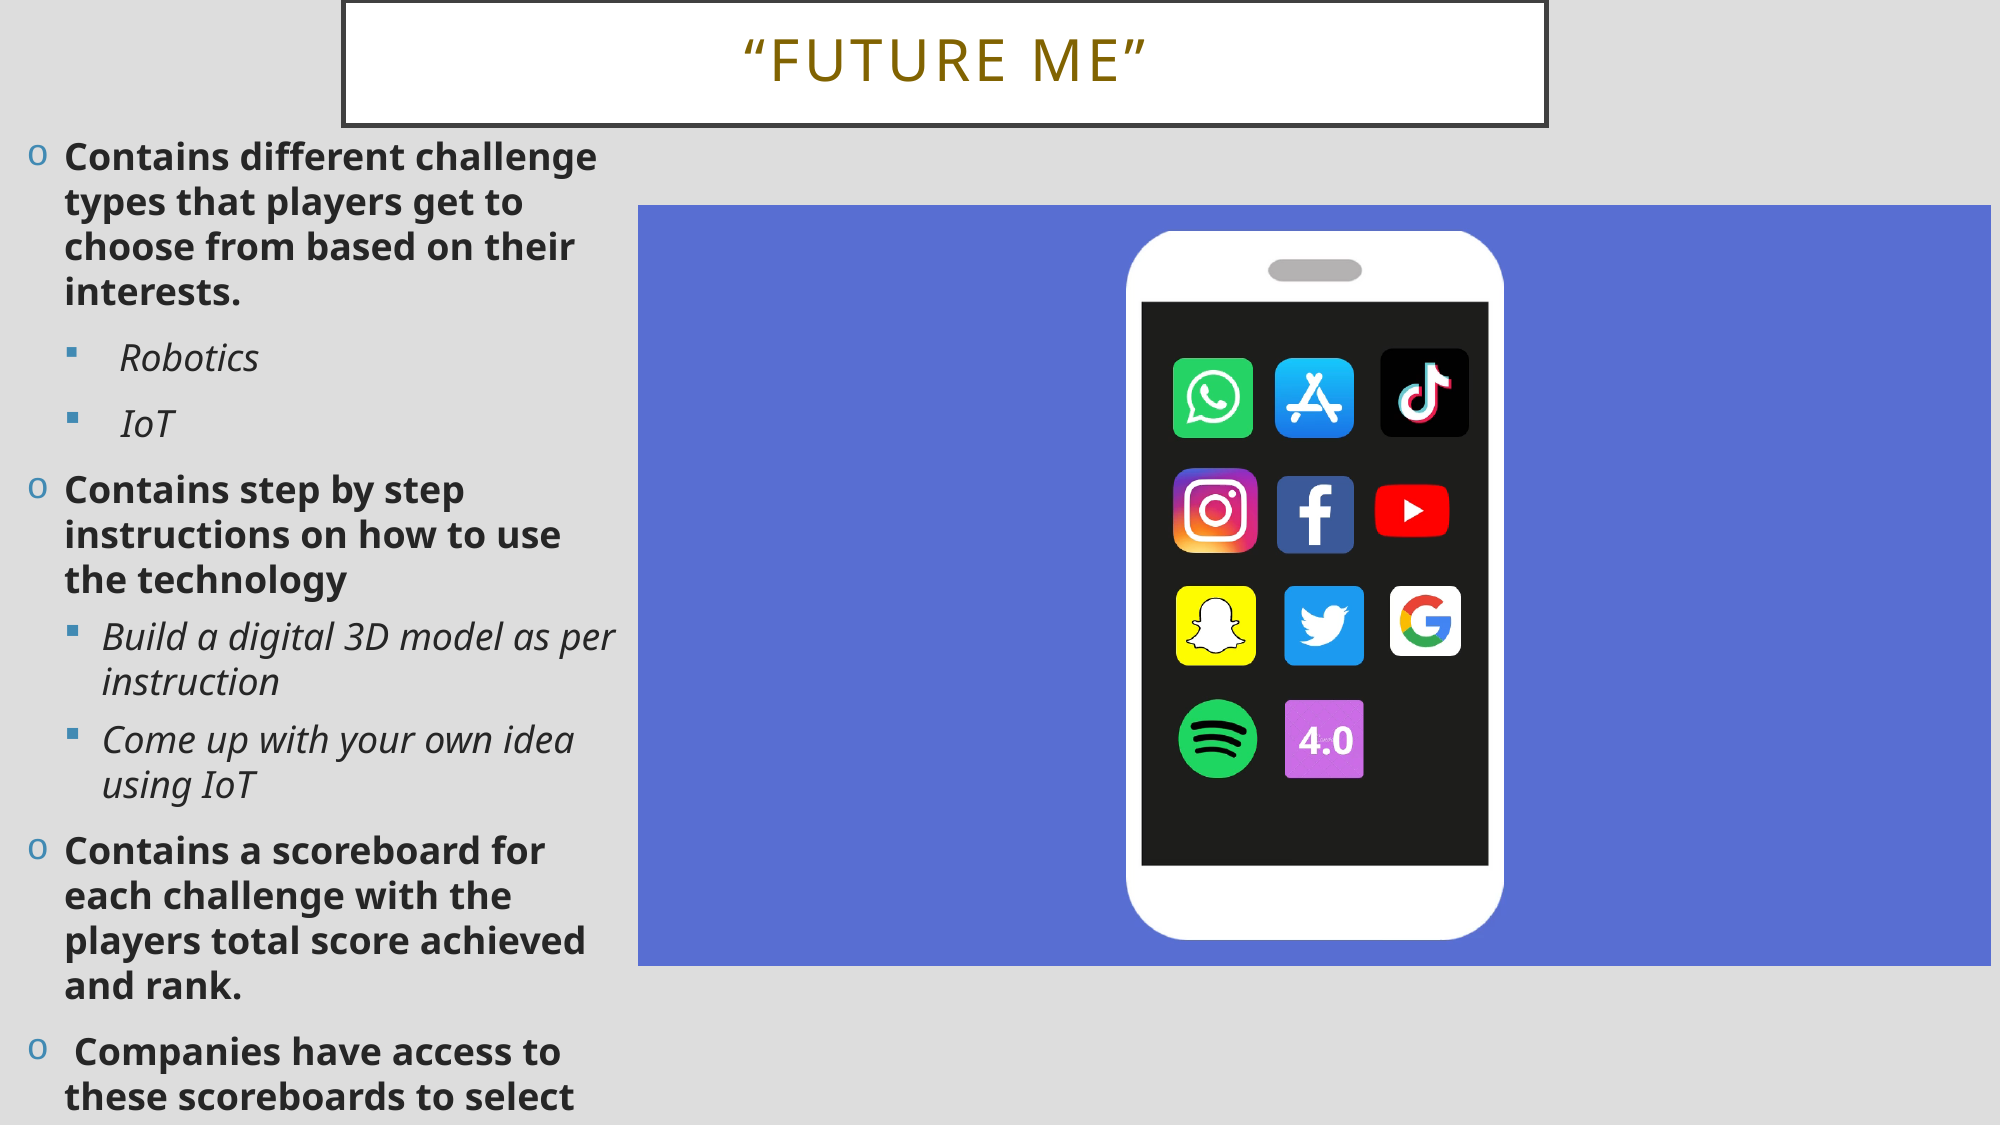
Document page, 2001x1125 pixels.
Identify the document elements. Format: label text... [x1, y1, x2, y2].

title “Future Me” [341, 0, 1549, 128]
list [638, 204, 1992, 967]
list Contains different challenge types that players get to choose from based on their interests. Robotics IoT Contains step by step instructions on how to use the technology Build a digital 3D model as per instruction Come up with your own idea using IoT Contains a scoreboard for each challenge with the players total score achieved and rank. Companies have access to these scoreboards to select the top 3 players for internships. [11, 125, 635, 1125]
